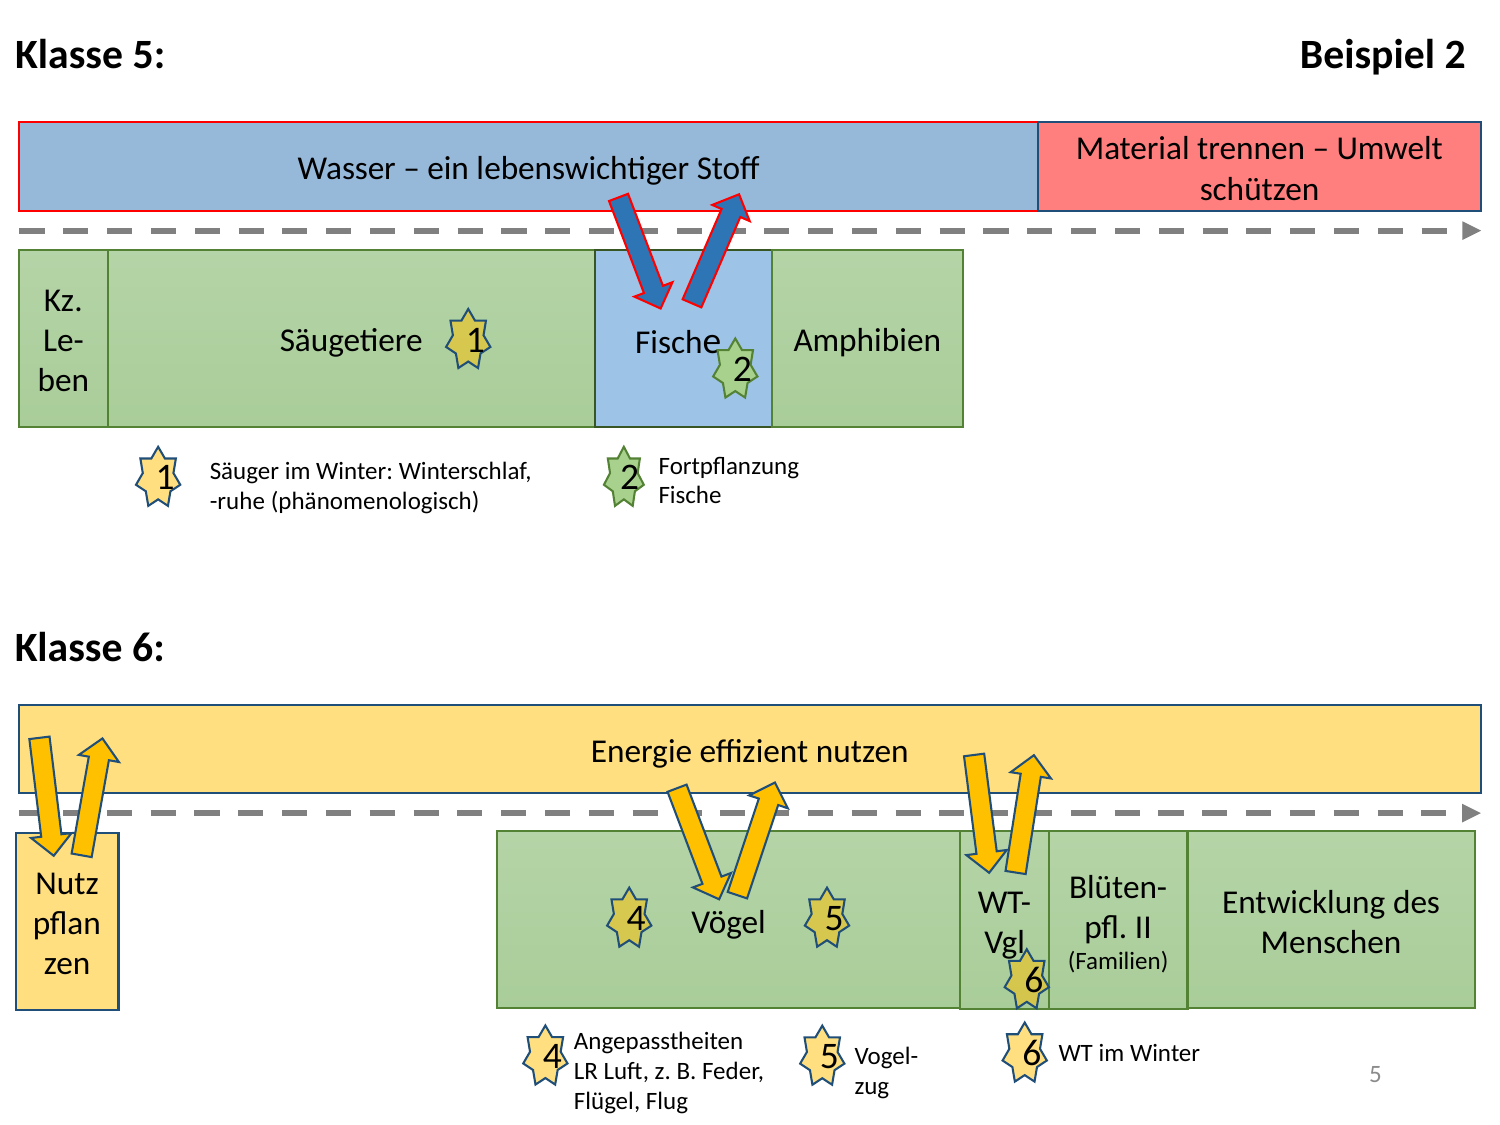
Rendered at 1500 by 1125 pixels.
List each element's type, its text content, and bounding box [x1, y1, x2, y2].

text_box [709, 192, 752, 230]
text_box [666, 783, 699, 813]
text_box [76, 736, 122, 813]
text_box [28, 814, 74, 858]
text_box [1008, 753, 1054, 813]
text_box 4 [605, 885, 653, 949]
text_box Klasse 6: [0, 612, 211, 678]
text_box [1004, 814, 1037, 876]
text_box Material trennen – Umwelt schützen [1038, 122, 1482, 211]
text_box [28, 735, 60, 813]
text_box Vögel [496, 831, 960, 1009]
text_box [603, 441, 869, 518]
text_box [70, 814, 101, 859]
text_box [135, 446, 560, 523]
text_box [1002, 1022, 1283, 1082]
text_box Klasse 5: [0, 19, 207, 85]
text_box Amphibien [772, 249, 963, 428]
text_box [726, 814, 777, 900]
text_box [681, 231, 736, 309]
text_box 5 [804, 886, 850, 948]
text_box 1 [444, 306, 492, 370]
text_box 6 [1003, 948, 1050, 1010]
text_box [800, 1025, 938, 1109]
text_box [674, 814, 733, 901]
text_box Fische [594, 249, 772, 428]
text_box Entwicklung des Menschen [1188, 831, 1475, 1009]
text_box [607, 192, 643, 230]
text_box [963, 814, 1007, 875]
text_box Kz. Le-ben [19, 249, 107, 428]
text_box WT-Vgl [960, 831, 1048, 1009]
text_box Beispiel 2 [1279, 19, 1481, 85]
text_box Energie effizient nutzen [19, 704, 1481, 794]
text_box Blüten-pfl. II (Familien) [1048, 831, 1188, 1009]
text_box Säugetiere [107, 249, 594, 428]
text_box [746, 781, 790, 813]
text_box 2 [711, 336, 759, 400]
text_box Nutzpflanzen [15, 832, 119, 1010]
text_box [619, 231, 675, 310]
text_box Wasser – ein lebenswichtiger Stoff [19, 122, 1038, 211]
slide_number 5 [1059, 1042, 1397, 1103]
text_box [523, 1017, 780, 1124]
text_box [962, 752, 993, 813]
